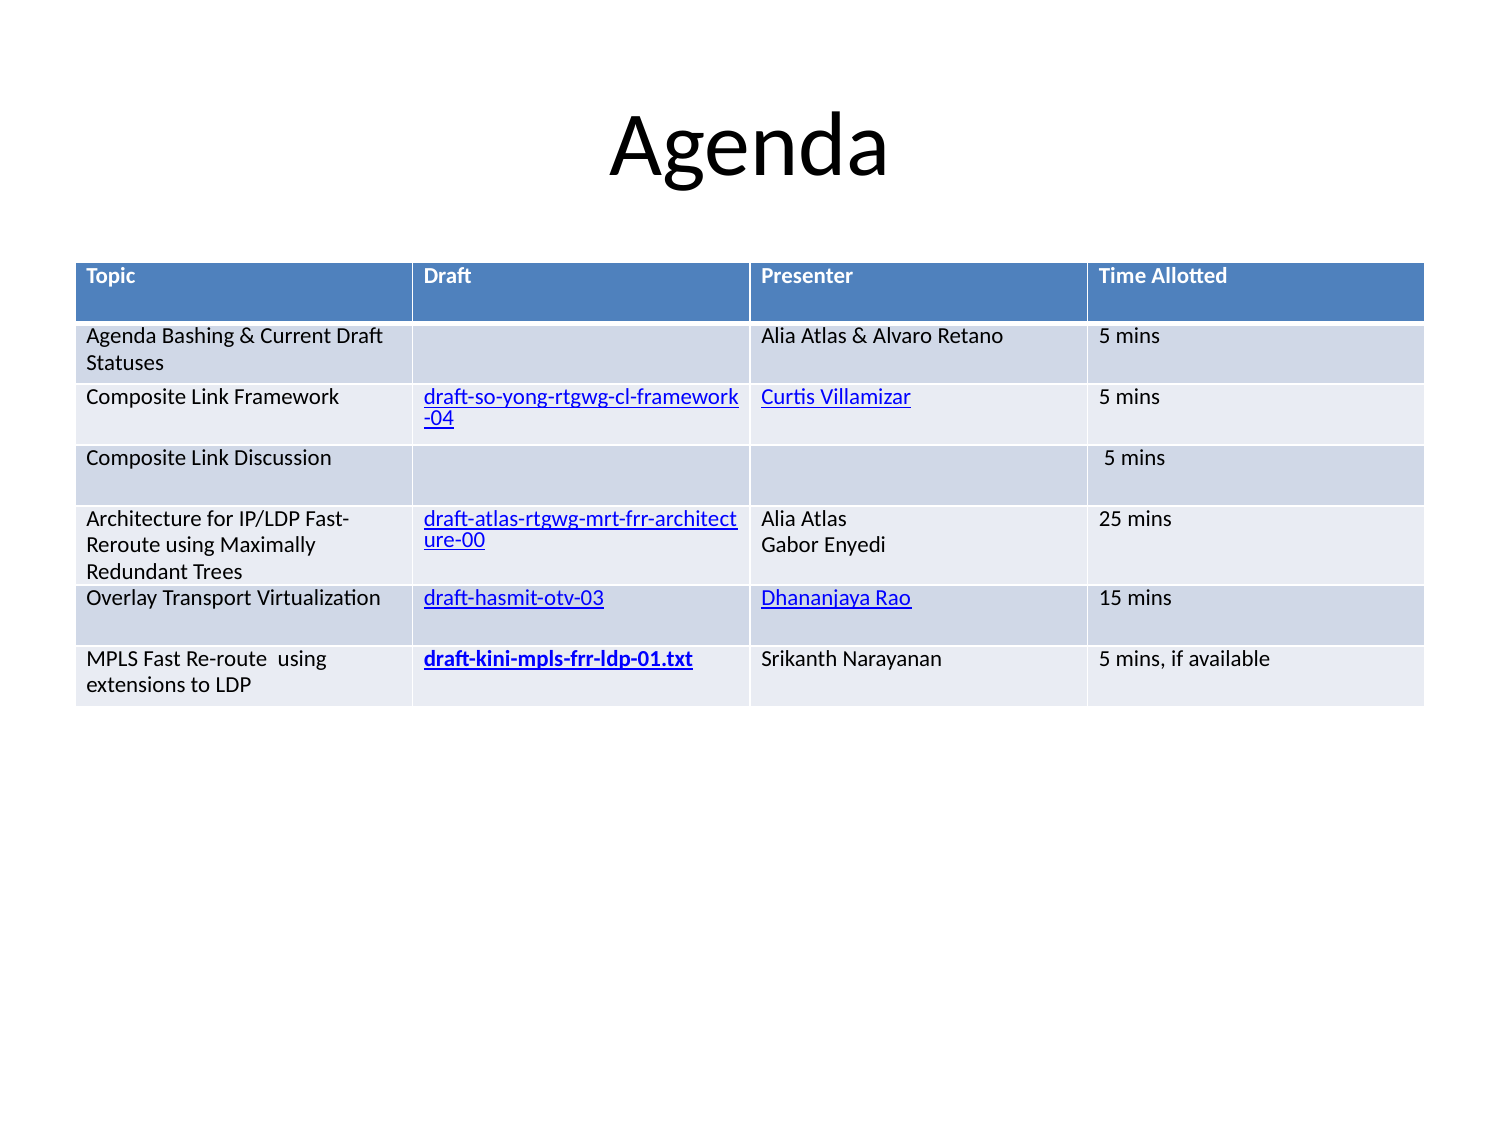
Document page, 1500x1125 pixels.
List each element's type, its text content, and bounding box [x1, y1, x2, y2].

table_cell 15 mins [1088, 586, 1424, 645]
table_cell Alia Atlas Gabor Enyedi [751, 507, 1087, 584]
table_cell Composite Link Framework [76, 385, 412, 444]
table_cell draft-kini-mpls-frr-ldp-01.txt [413, 647, 749, 706]
table_header Draft [413, 263, 749, 321]
table_cell Alia Atlas & Alvaro Retano [751, 326, 1087, 383]
table_cell Srikanth Narayanan [751, 647, 1087, 706]
table_cell 25 mins [1088, 507, 1424, 584]
table_cell draft-so-yong-rtgwg-cl-framework-04 [413, 385, 749, 444]
table_cell 5 mins [1088, 326, 1424, 383]
table_cell draft-atlas-rtgwg-mrt-frr-architecture-00 [413, 507, 749, 584]
table_cell draft-hasmit-otv-03 [413, 586, 749, 645]
table_cell [413, 326, 749, 383]
table_cell Composite Link Discussion [76, 446, 412, 505]
table_cell Curtis Villamizar [751, 385, 1087, 444]
table_cell MPLS Fast Re-route using extensions to LDP [76, 647, 412, 706]
table_cell 5 mins, if available [1088, 647, 1424, 706]
table_cell 5 mins [1088, 446, 1424, 505]
table_cell Agenda Bashing & Current Draft Statuses [76, 326, 412, 383]
table_header Topic [76, 263, 412, 321]
table_cell [751, 446, 1087, 505]
table_header Time Allotted [1088, 263, 1424, 321]
table_header Presenter [751, 263, 1087, 321]
table_cell Dhananjaya Rao [751, 586, 1087, 645]
table_cell Overlay Transport Virtualization [76, 586, 412, 645]
title Agenda [75, 45, 1425, 233]
table_cell [413, 446, 749, 505]
table_cell Architecture for IP/LDP Fast-Reroute using Maximally Redundant Trees [76, 507, 412, 584]
table_cell 5 mins [1088, 385, 1424, 444]
